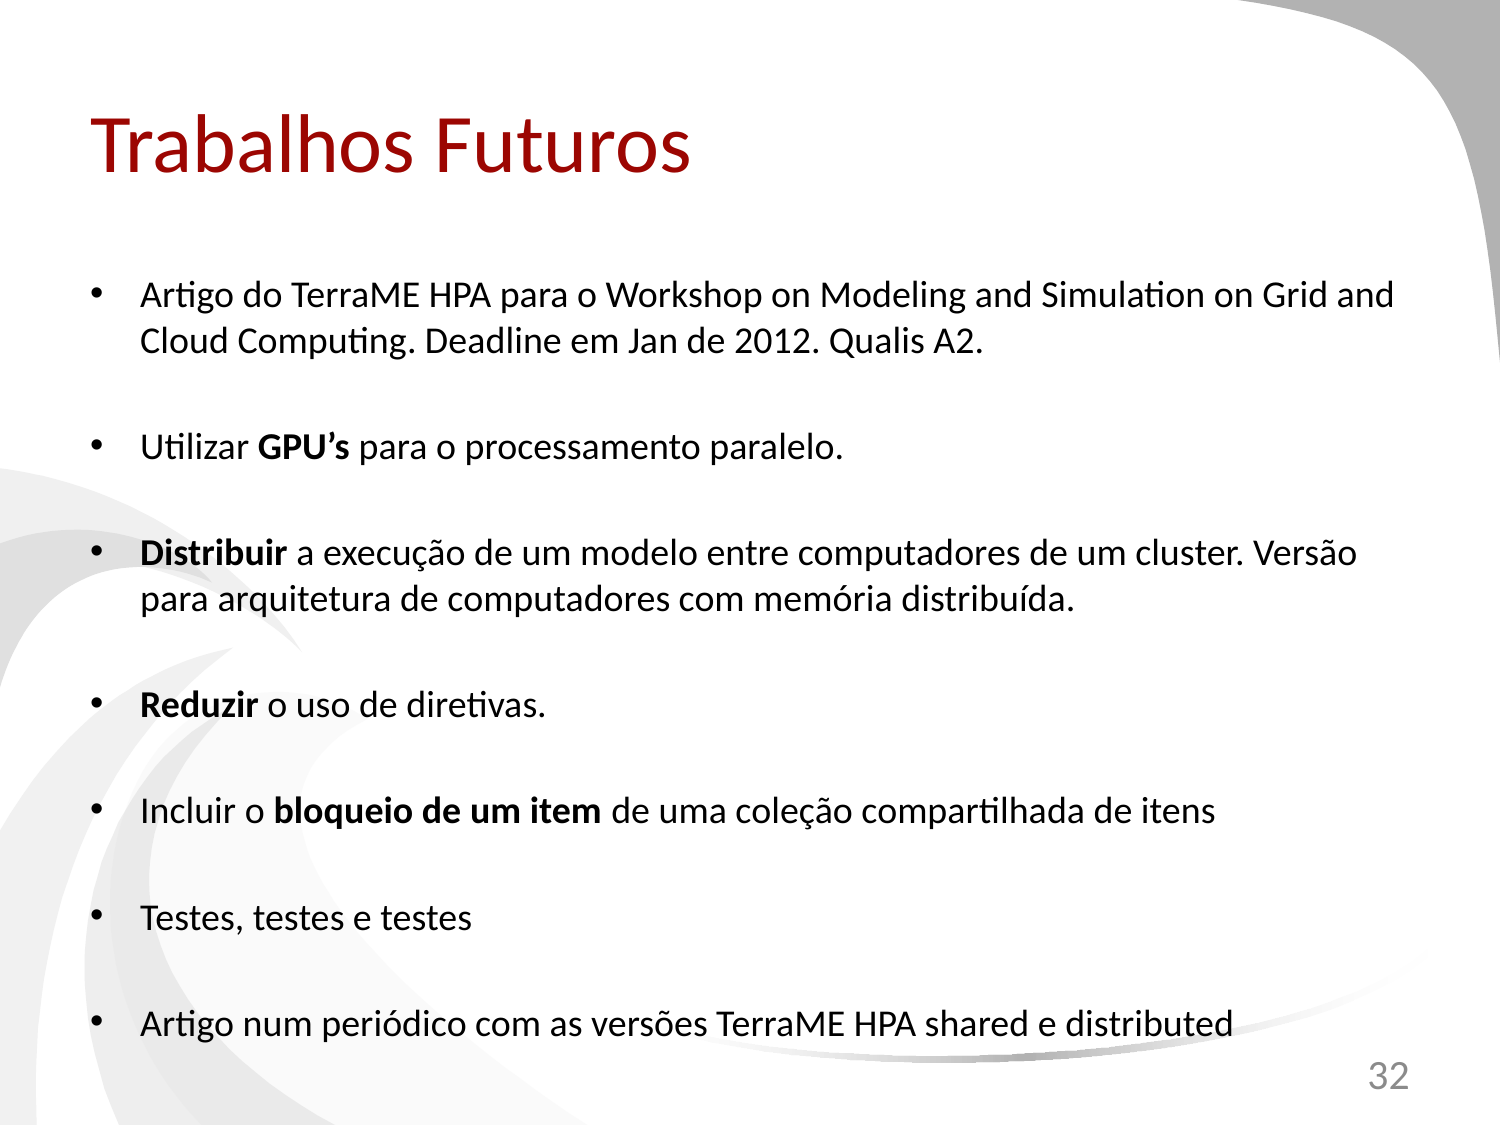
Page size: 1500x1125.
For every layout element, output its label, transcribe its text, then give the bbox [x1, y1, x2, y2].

title Trabalhos Futuros [75, 45, 1425, 233]
list Artigo do TerraME HPA para o Workshop on Modeling and Simulation on Grid and Cloud Computing. Deadline em Jan de 2012. Qualis A2. Utilizar GPU’s para o processamento paralelo. Distribuir a execução de um modelo entre computadores de um cluster. Versão para arquitetura de computadores com memória distribuída. Reduzir o uso de diretivas. Incluir o bloqueio de um item de uma coleção compartilhada de itens Testes, testes e testes Artigo num periódico com as versões TerraME HPA shared e distributed [75, 262, 1425, 1059]
slide_number 32 [1074, 1042, 1425, 1103]
